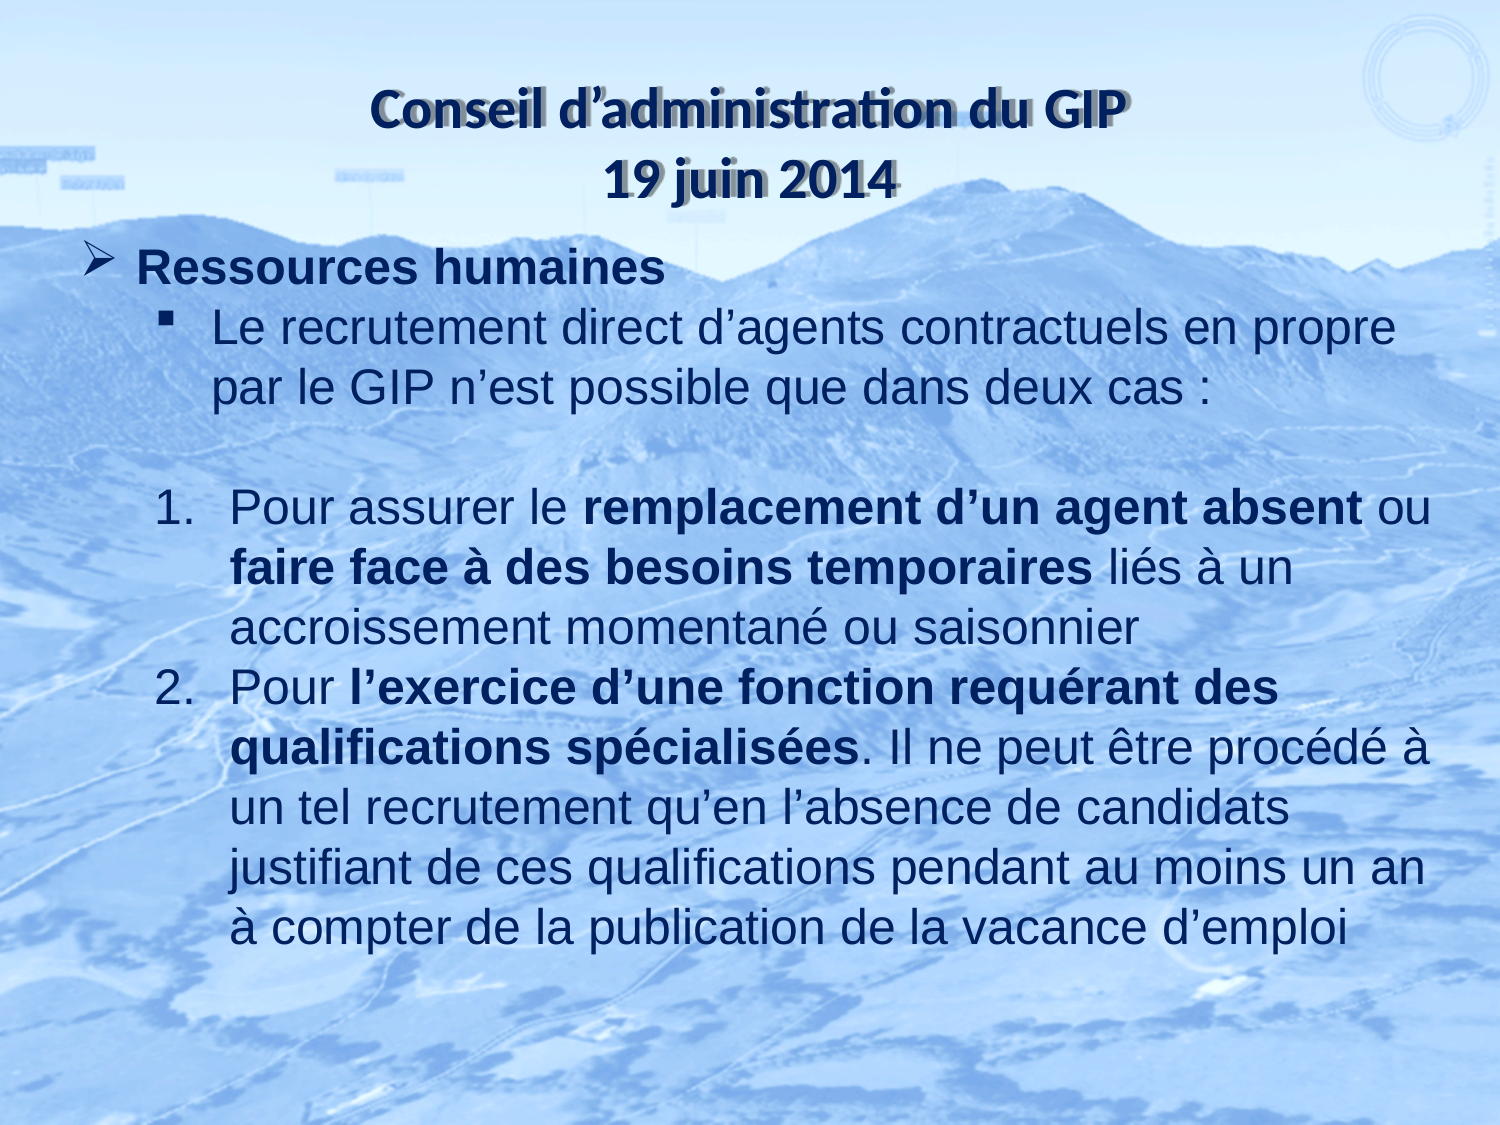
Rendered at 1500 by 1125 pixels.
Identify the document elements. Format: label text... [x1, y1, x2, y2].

title Conseil d’administration du GIP 19 juin 2014 [74, 30, 1425, 227]
picture [0, 0, 1500, 1125]
text_box Ressources humaines Le recrutement direct d’agents contractuels en propre par le GIP n’est possible que dans deux cas : Pour assurer le remplacement d’un agent absent ou faire face à des besoins temporaires liés à un accroissement momentané ou saisonnier Pour l’exercice d’une fonction requérant des qualifications spécialisées. Il ne peut être procédé à un tel recrutement qu’en l’absence de candidats justifiant de ces qualifications pendant au moins un an à compter de la publication de la vacance d’emploi [64, 227, 1459, 1013]
